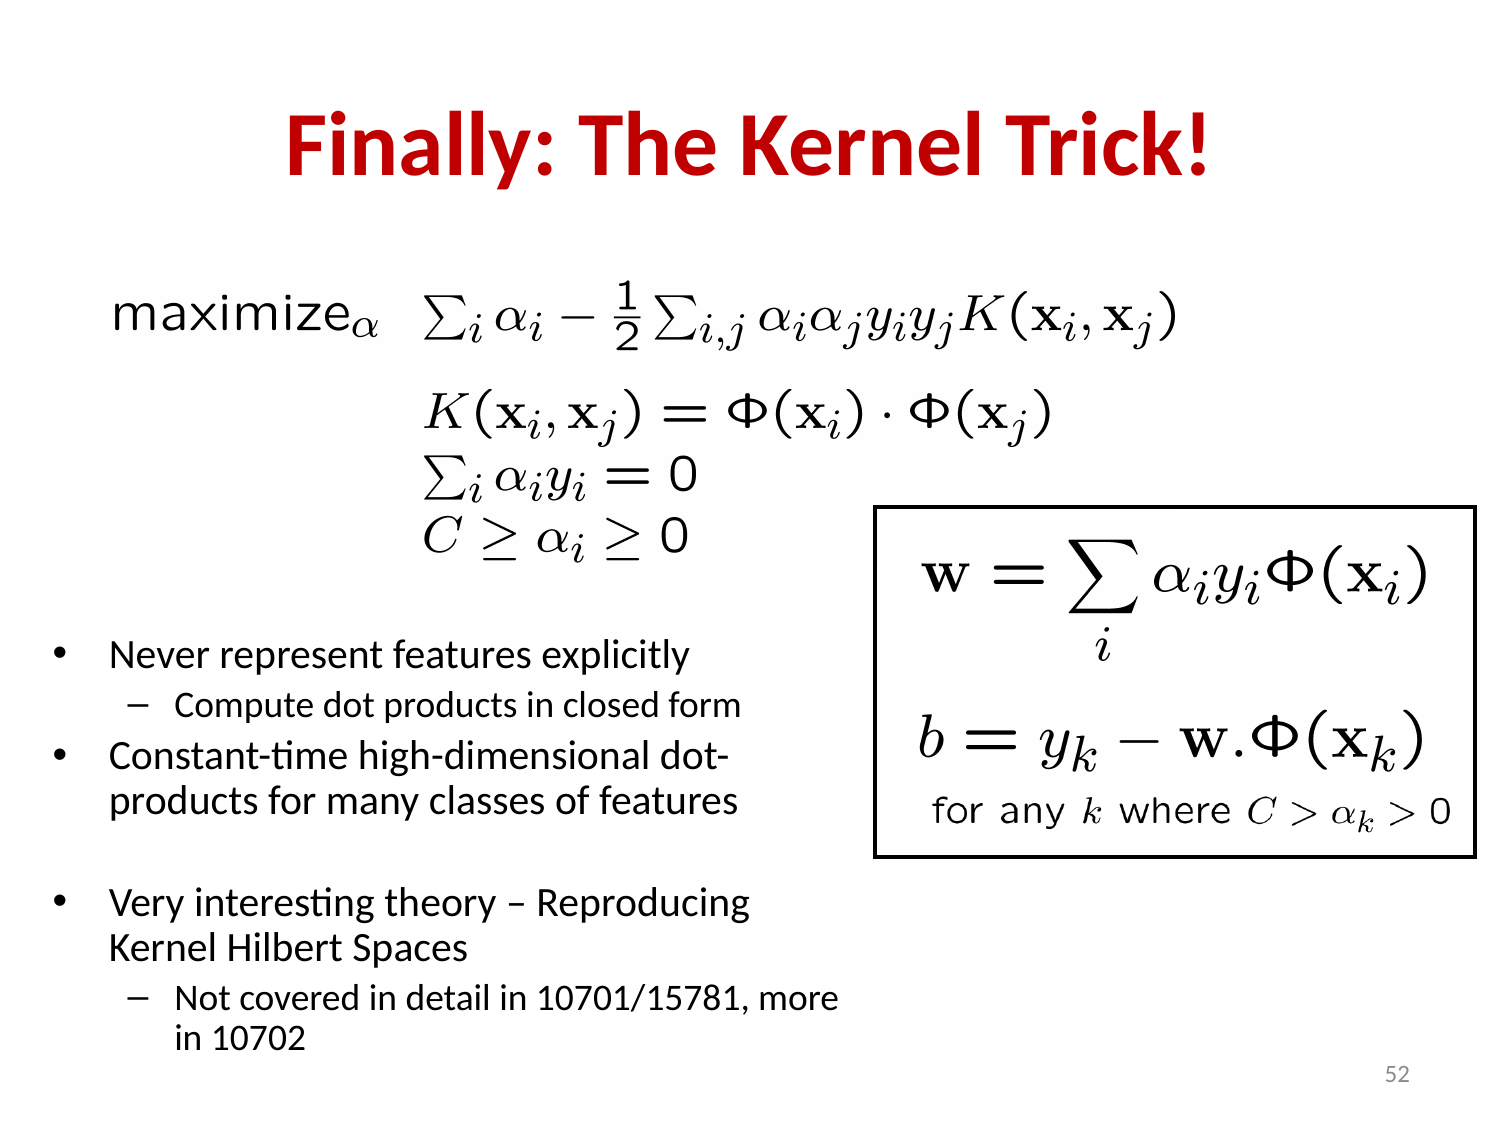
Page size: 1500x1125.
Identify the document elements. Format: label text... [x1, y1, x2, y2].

title Finally: The Kernel Trick! [75, 45, 1425, 233]
picture [918, 537, 1428, 663]
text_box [874, 506, 1476, 858]
slide_number 52 [1074, 1042, 1425, 1103]
picture [112, 278, 1176, 563]
text_box Never represent features explicitly Compute dot products in closed form Constant-time high-dimensional dot-products for many classes of features Very interesting theory – Reproducing Kernel Hilbert Spaces Not covered in detail in 10701/15781, more in 10702 [37, 624, 875, 1125]
picture [918, 709, 1424, 774]
